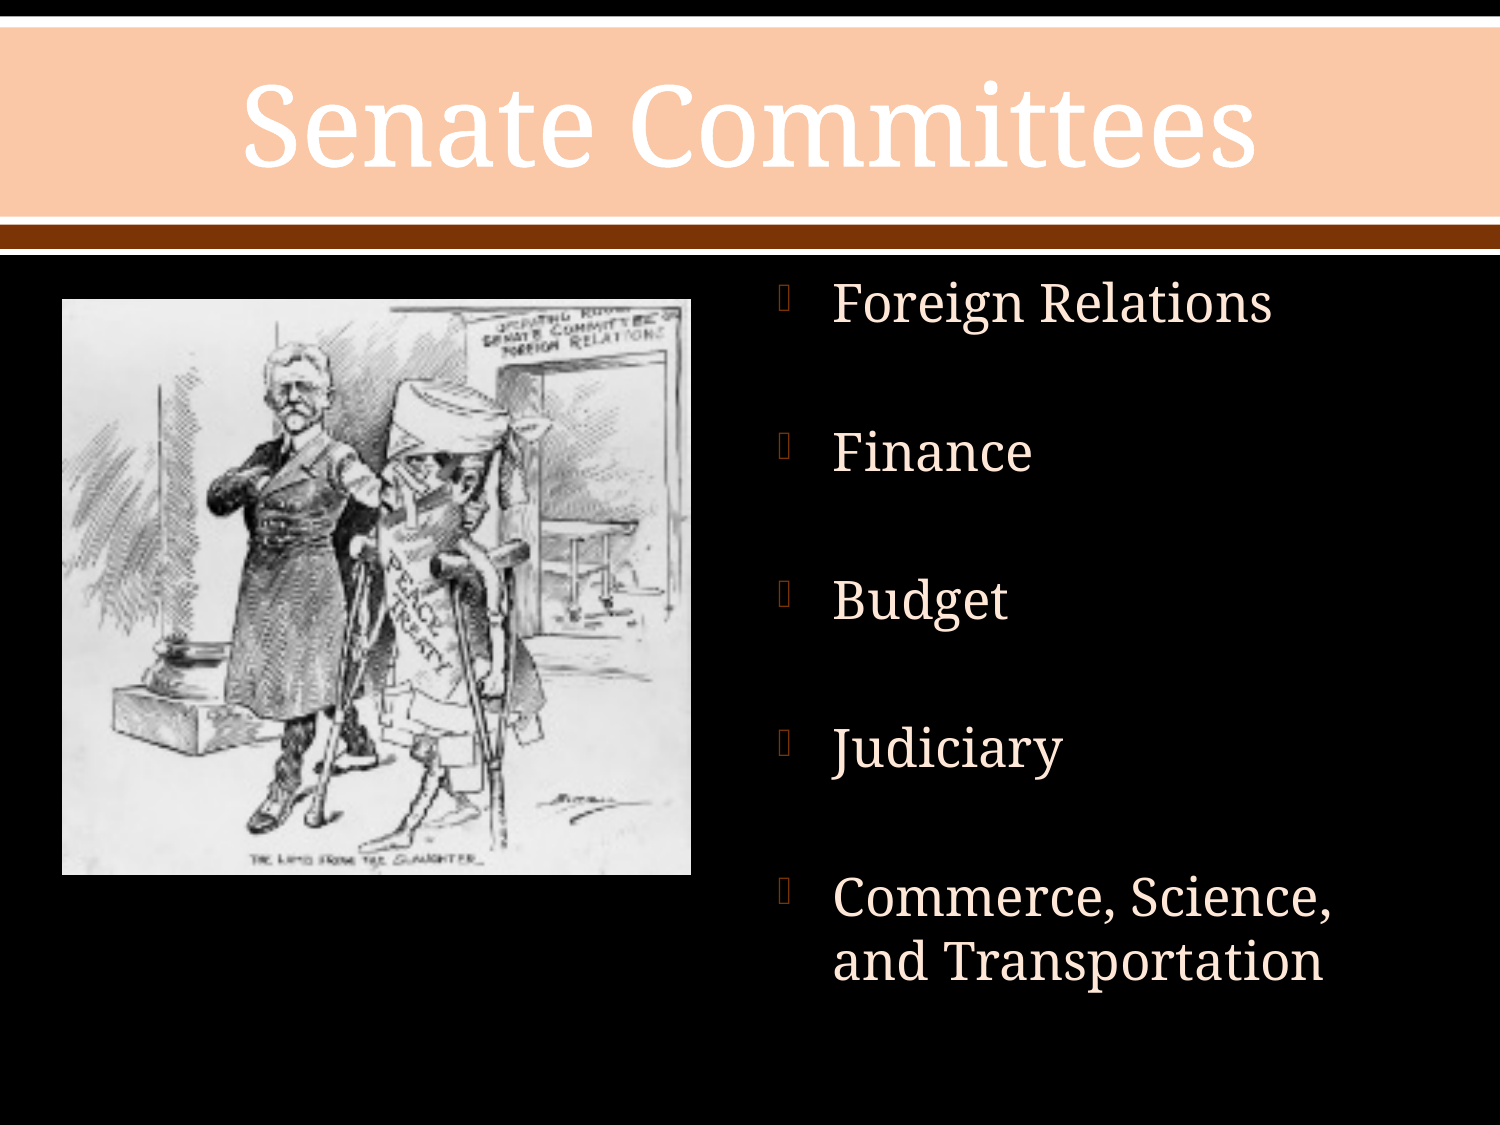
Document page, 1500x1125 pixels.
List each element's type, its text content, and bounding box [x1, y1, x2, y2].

title Senate Committees [75, 29, 1425, 213]
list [62, 299, 692, 876]
list Foreign Relations Finance Budget Judiciary Commerce, Science, and Transportation [762, 262, 1425, 1005]
